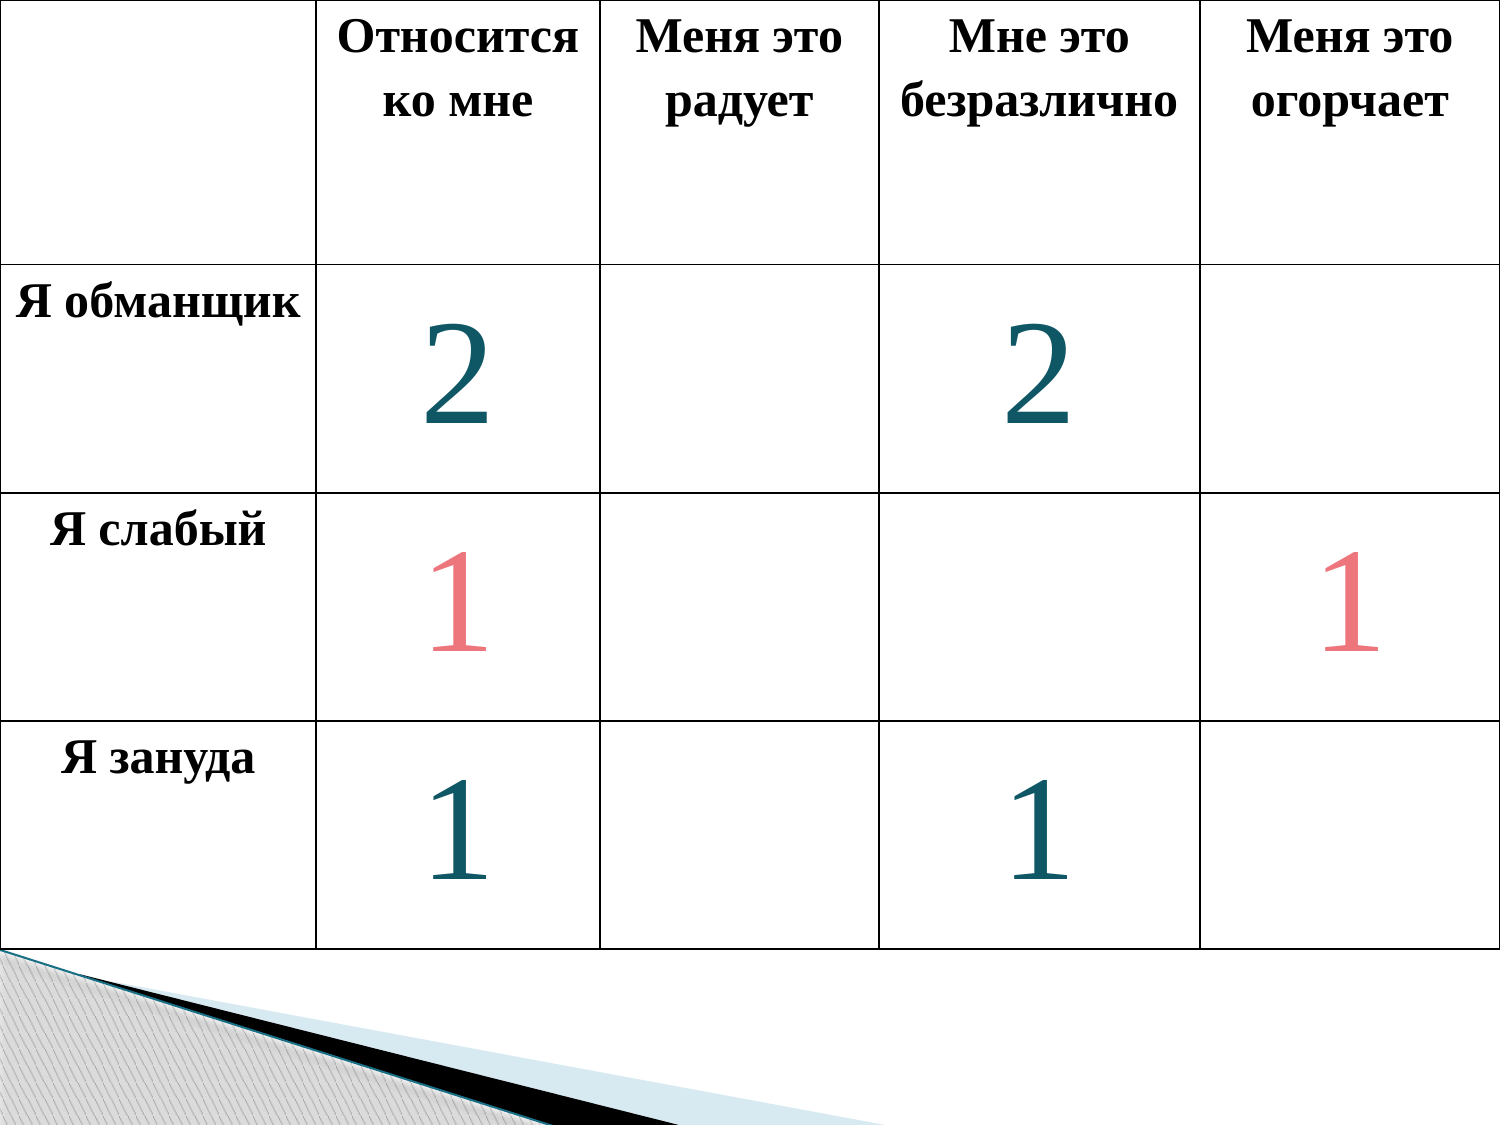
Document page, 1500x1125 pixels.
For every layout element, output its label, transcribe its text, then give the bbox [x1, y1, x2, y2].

table_cell [1201, 265, 1499, 492]
table_cell Я обманщик [1, 265, 315, 492]
table_cell [1201, 722, 1499, 948]
table_cell [601, 494, 878, 720]
table_cell [880, 494, 1199, 720]
table_header Меня это огорчает [1201, 1, 1499, 264]
table_cell 1 [317, 494, 599, 720]
table_cell Я слабый [1, 494, 315, 720]
table_cell 1 [880, 722, 1199, 948]
table_header Относится ко мне [317, 1, 599, 264]
table_header Мне это безразлично [880, 1, 1199, 264]
table_cell [601, 265, 878, 492]
table_cell 1 [317, 722, 599, 948]
table_header [1, 1, 315, 264]
table_cell 2 [317, 265, 599, 492]
table_cell 1 [1201, 494, 1499, 720]
table_cell [601, 722, 878, 948]
table_header Меня это радует [601, 1, 878, 264]
table_cell 2 [880, 265, 1199, 492]
table_cell Я зануда [1, 722, 315, 948]
